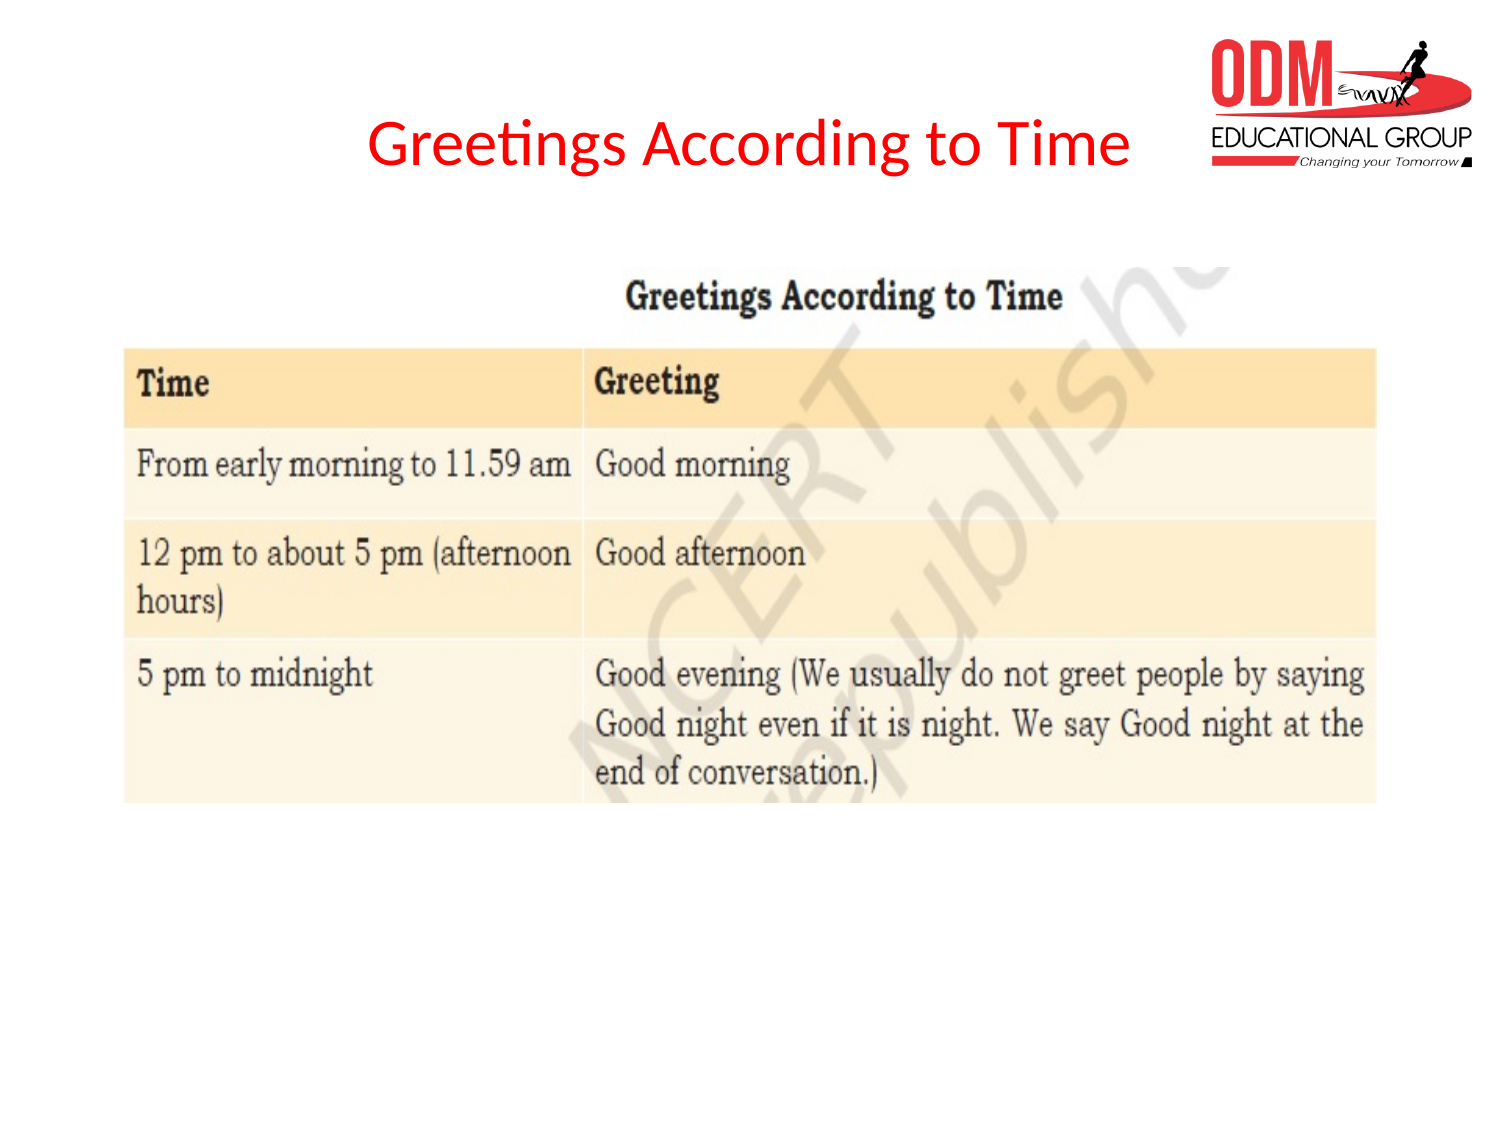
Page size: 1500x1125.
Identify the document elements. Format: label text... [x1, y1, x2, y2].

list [123, 266, 1377, 803]
picture [1212, 38, 1472, 168]
title Greetings According to Time [75, 45, 1425, 233]
